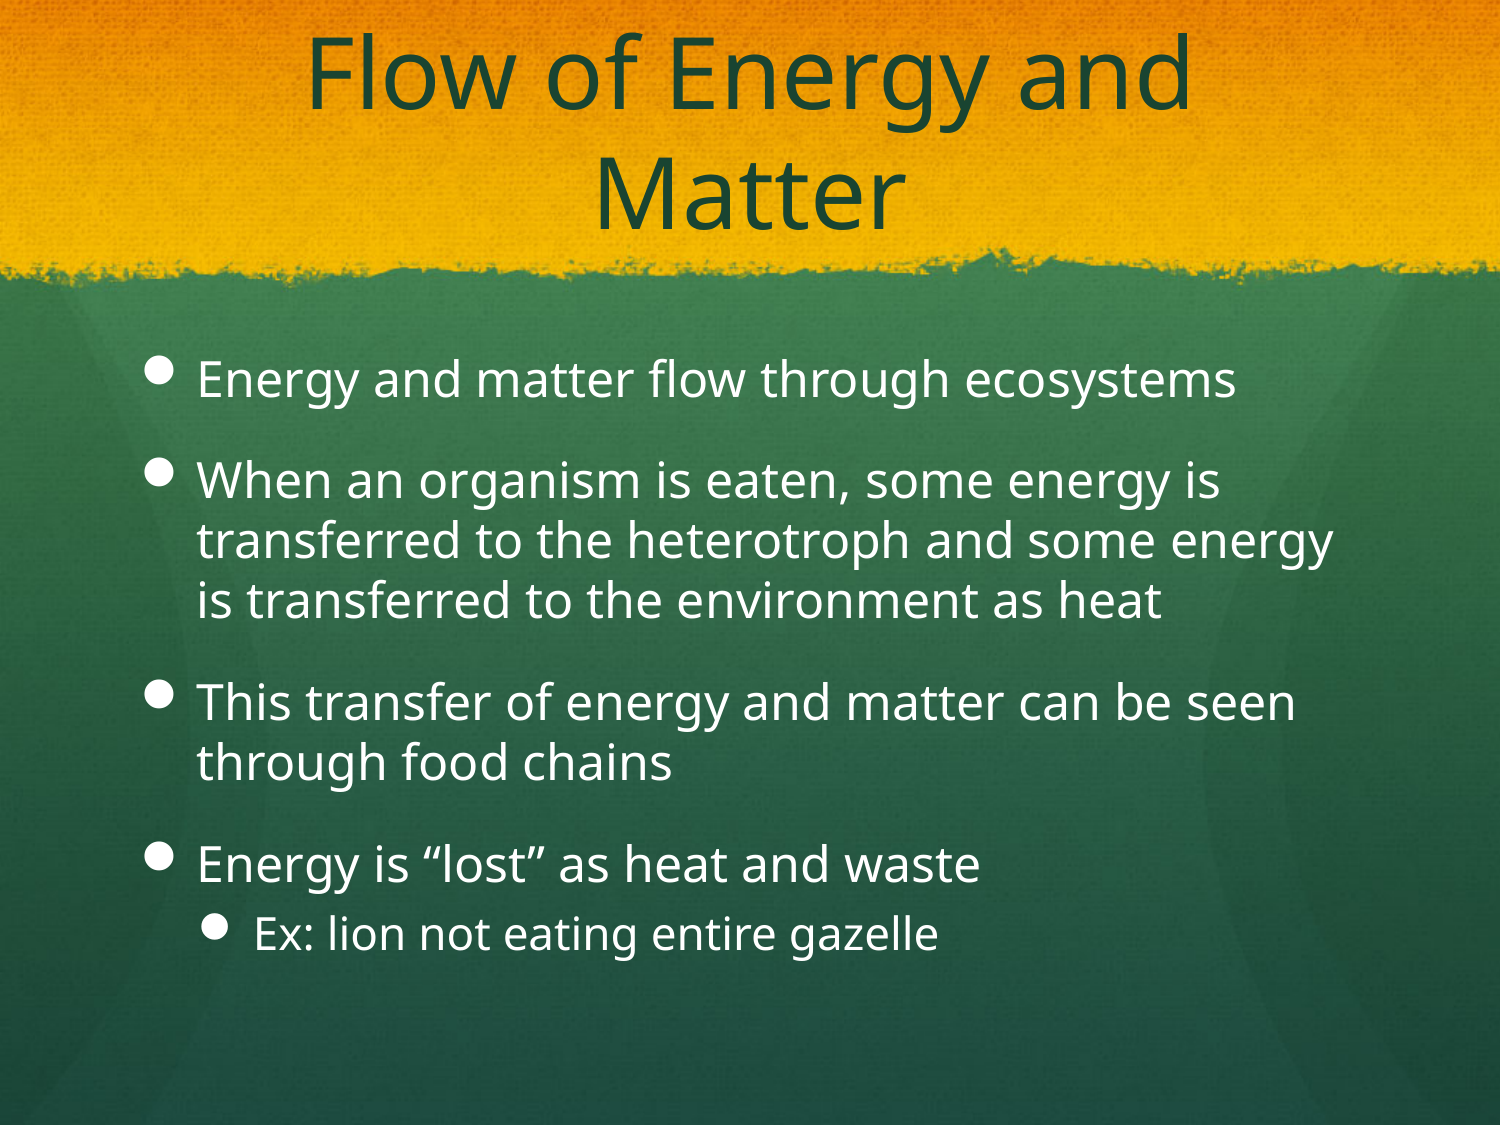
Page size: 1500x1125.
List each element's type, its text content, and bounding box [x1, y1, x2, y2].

title Flow of Energy and Matter [125, 13, 1375, 246]
picture [0, 0, 1500, 1125]
list Energy and matter flow through ecosystems When an organism is eaten, some energy is transferred to the heterotroph and some energy is transferred to the environment as heat This transfer of energy and matter can be seen through food chains Energy is “lost” as heat and waste Ex: lion not eating entire gazelle [125, 339, 1375, 1026]
